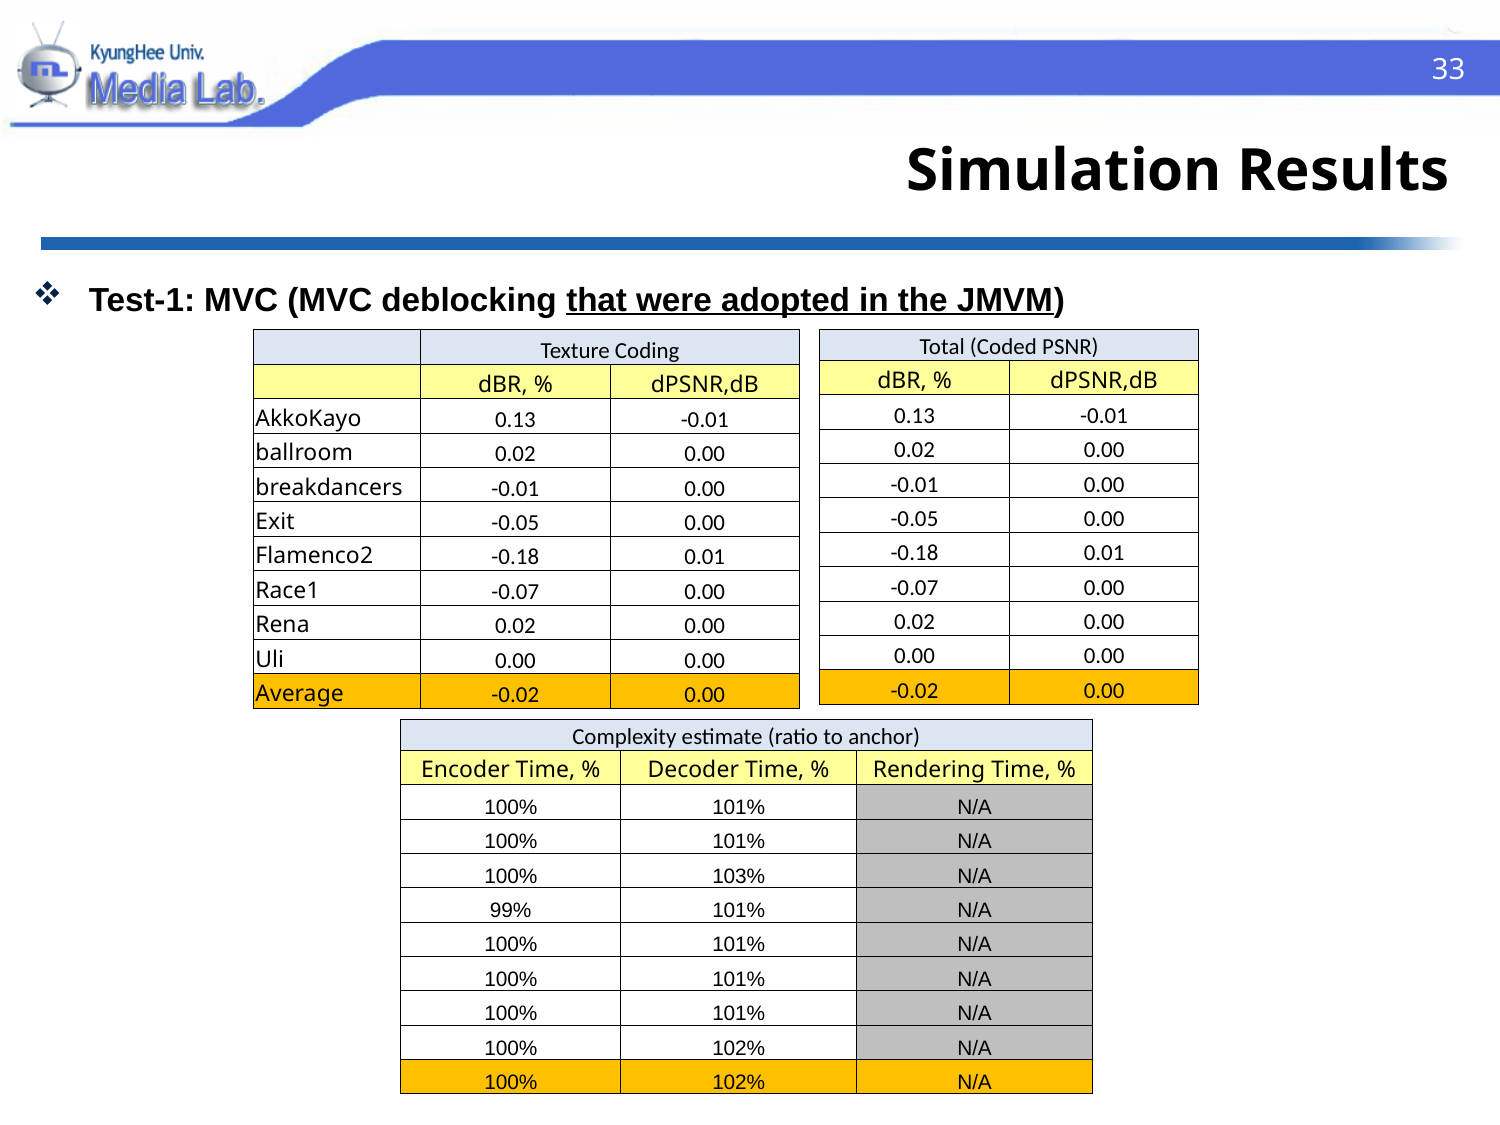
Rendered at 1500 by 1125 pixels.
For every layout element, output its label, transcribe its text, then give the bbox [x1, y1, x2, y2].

table_cell 0.02 [820, 602, 1009, 635]
table_cell 100% [401, 1060, 620, 1093]
table_cell dPSNR,dB [611, 365, 799, 398]
table_cell 100% [401, 1026, 620, 1059]
table_cell 0.00 [1010, 430, 1198, 463]
table_cell Encoder Time, % [401, 751, 620, 784]
table_cell 100% [401, 957, 620, 990]
table_cell Flamenco2 [254, 537, 420, 570]
table_cell 100% [401, 854, 620, 887]
table_cell 0.00 [611, 571, 799, 605]
table_cell 0.00 [1010, 567, 1198, 601]
table_cell 100% [401, 991, 620, 1025]
table_cell 0.00 [611, 434, 799, 467]
table_cell 102% [621, 1026, 856, 1059]
table_cell 100% [401, 785, 620, 819]
table_cell 0.13 [421, 399, 610, 433]
table_header Texture Coding [421, 330, 799, 364]
table_cell 0.01 [1010, 533, 1198, 566]
table_cell 0.00 [1010, 464, 1198, 497]
picture [0, 0, 1500, 138]
table_cell 0.00 [611, 606, 799, 639]
table_cell dBR, % [820, 361, 1009, 394]
table_cell dPSNR,dB [1010, 361, 1198, 394]
slide_number 33 [1403, 42, 1481, 93]
table_cell N/A [857, 957, 1092, 990]
table_cell -0.18 [421, 537, 610, 570]
table_cell 0.02 [421, 606, 610, 639]
table_cell -0.07 [421, 571, 610, 605]
table_cell [254, 365, 420, 398]
table_cell -0.02 [820, 670, 1009, 704]
table_cell 0.00 [611, 468, 799, 501]
table_cell 0.00 [1010, 670, 1198, 704]
table_cell ballroom [254, 434, 420, 467]
table_cell -0.01 [1010, 395, 1198, 429]
table_cell 0.13 [820, 395, 1009, 429]
table_cell Race1 [254, 571, 420, 605]
table_cell 100% [401, 923, 620, 956]
table_cell Exit [254, 502, 420, 536]
table_cell N/A [857, 854, 1092, 887]
picture [41, 237, 1500, 250]
table_cell Rendering Time, % [857, 751, 1092, 784]
table_cell -0.01 [611, 399, 799, 433]
table_cell Rena [254, 606, 420, 639]
table_cell 99% [401, 888, 620, 922]
table_cell -0.05 [421, 502, 610, 536]
table_header Total (Coded PSNR) [820, 330, 1198, 360]
table_cell 101% [621, 957, 856, 990]
table_cell breakdancers [254, 468, 420, 501]
table_cell 101% [621, 820, 856, 853]
table_cell 0.01 [611, 537, 799, 570]
table_cell 0.00 [611, 502, 799, 536]
table_cell 102% [621, 1060, 856, 1093]
table_cell Uli [254, 640, 420, 673]
table_cell -0.05 [820, 498, 1009, 532]
list Test-1: MVC (MVC deblocking that were adopted in the JMVM) [17, 262, 1483, 1107]
table_cell N/A [857, 820, 1092, 853]
table_cell 0.00 [1010, 498, 1198, 532]
table_header [254, 330, 420, 364]
table_cell 0.02 [820, 430, 1009, 463]
table_cell 0.00 [611, 640, 799, 673]
table_cell 0.00 [1010, 602, 1198, 635]
table_cell -0.18 [820, 533, 1009, 566]
table_cell N/A [857, 923, 1092, 956]
table_cell -0.02 [421, 674, 610, 708]
table_cell 101% [621, 991, 856, 1025]
table_cell N/A [857, 1026, 1092, 1059]
table_cell N/A [857, 785, 1092, 819]
table_cell 101% [621, 888, 856, 922]
table_cell 0.00 [611, 674, 799, 708]
table_cell 0.00 [820, 636, 1009, 669]
table_cell N/A [857, 1060, 1092, 1093]
table_cell dBR, % [421, 365, 610, 398]
title Simulation Results [312, 101, 1465, 233]
table_cell 100% [401, 820, 620, 853]
table_cell -0.01 [820, 464, 1009, 497]
table_cell -0.01 [421, 468, 610, 501]
table_cell Average [254, 674, 420, 708]
table_header Complexity estimate (ratio to anchor) [401, 720, 1092, 750]
table_cell N/A [857, 888, 1092, 922]
table_cell 103% [621, 854, 856, 887]
table_cell 0.00 [1010, 636, 1198, 669]
table_cell Decoder Time, % [621, 751, 856, 784]
table_cell AkkoKayo [254, 399, 420, 433]
table_cell N/A [857, 991, 1092, 1025]
table_cell -0.07 [820, 567, 1009, 601]
table_cell 101% [621, 785, 856, 819]
table_cell 0.02 [421, 434, 610, 467]
table_cell 101% [621, 923, 856, 956]
table_cell 0.00 [421, 640, 610, 673]
